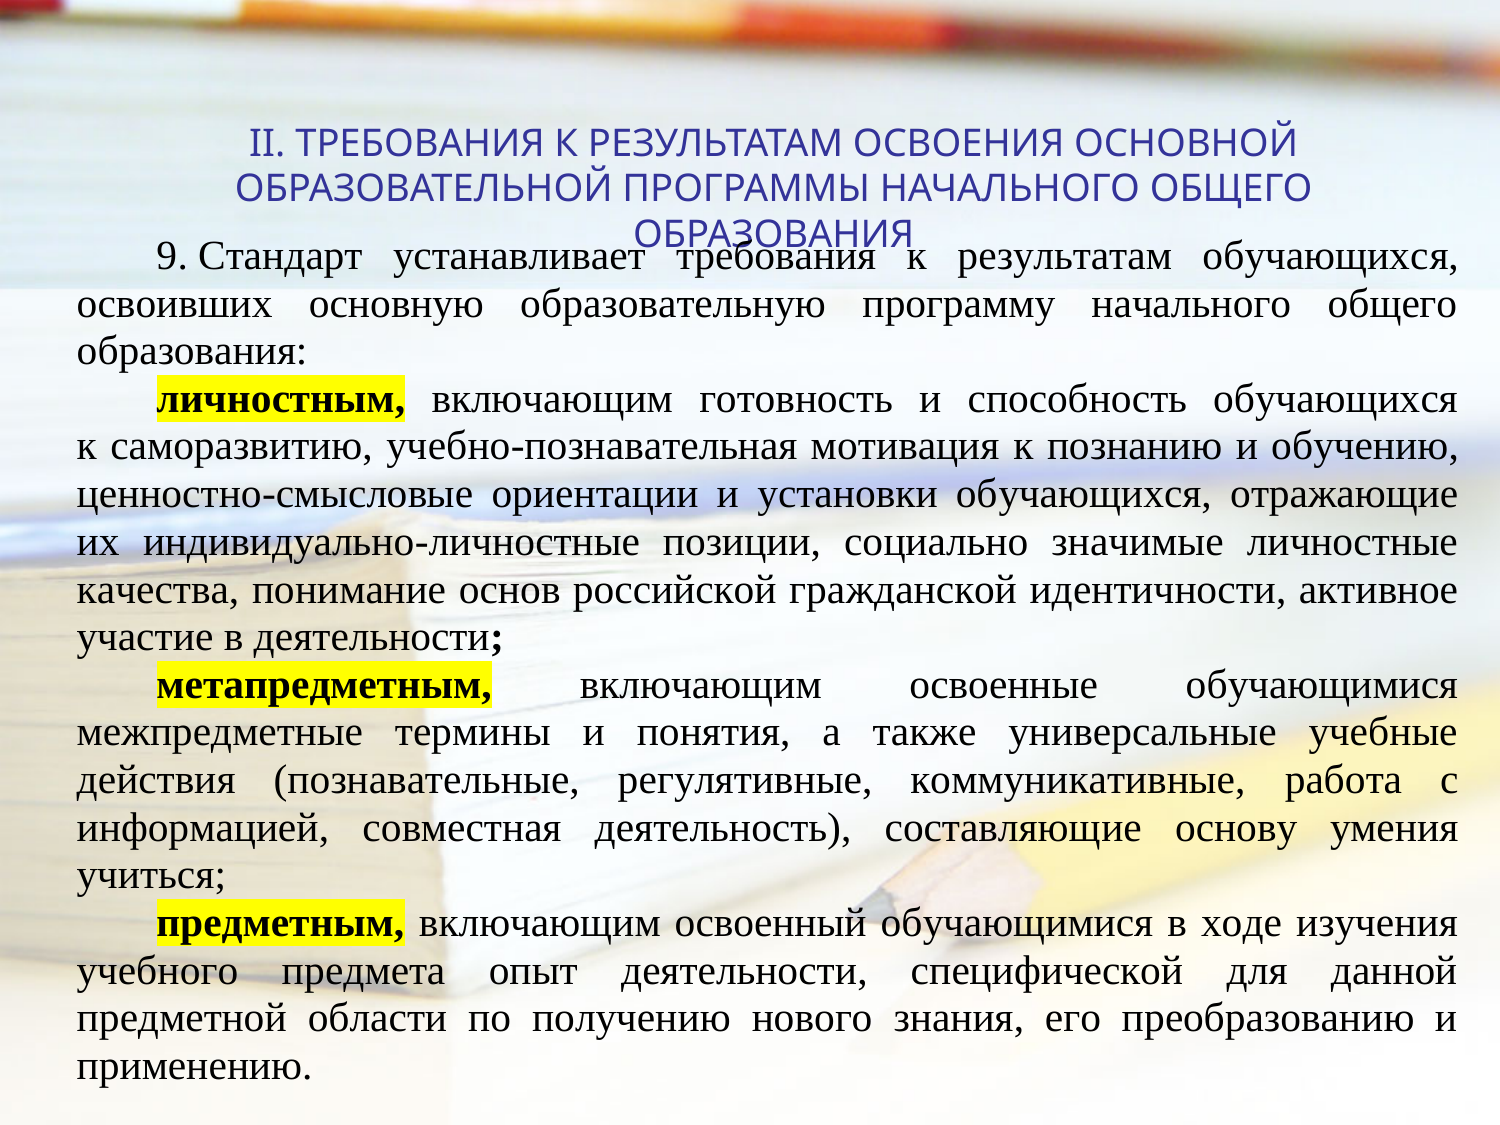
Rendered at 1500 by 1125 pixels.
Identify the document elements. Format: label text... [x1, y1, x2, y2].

picture [0, 0, 1500, 1125]
title II. ТРЕБОВАНИЯ К РЕЗУЛЬТАТАМ ОСВОЕНИЯ ОСНОВНОЙ ОБРАЗОВАТЕЛЬНОЙ ПРОГРАММЫ НАЧАЛЬНОГО ОБЩЕГО ОБРАЗОВАНИЯ [111, 18, 1436, 230]
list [76, 231, 1459, 1090]
